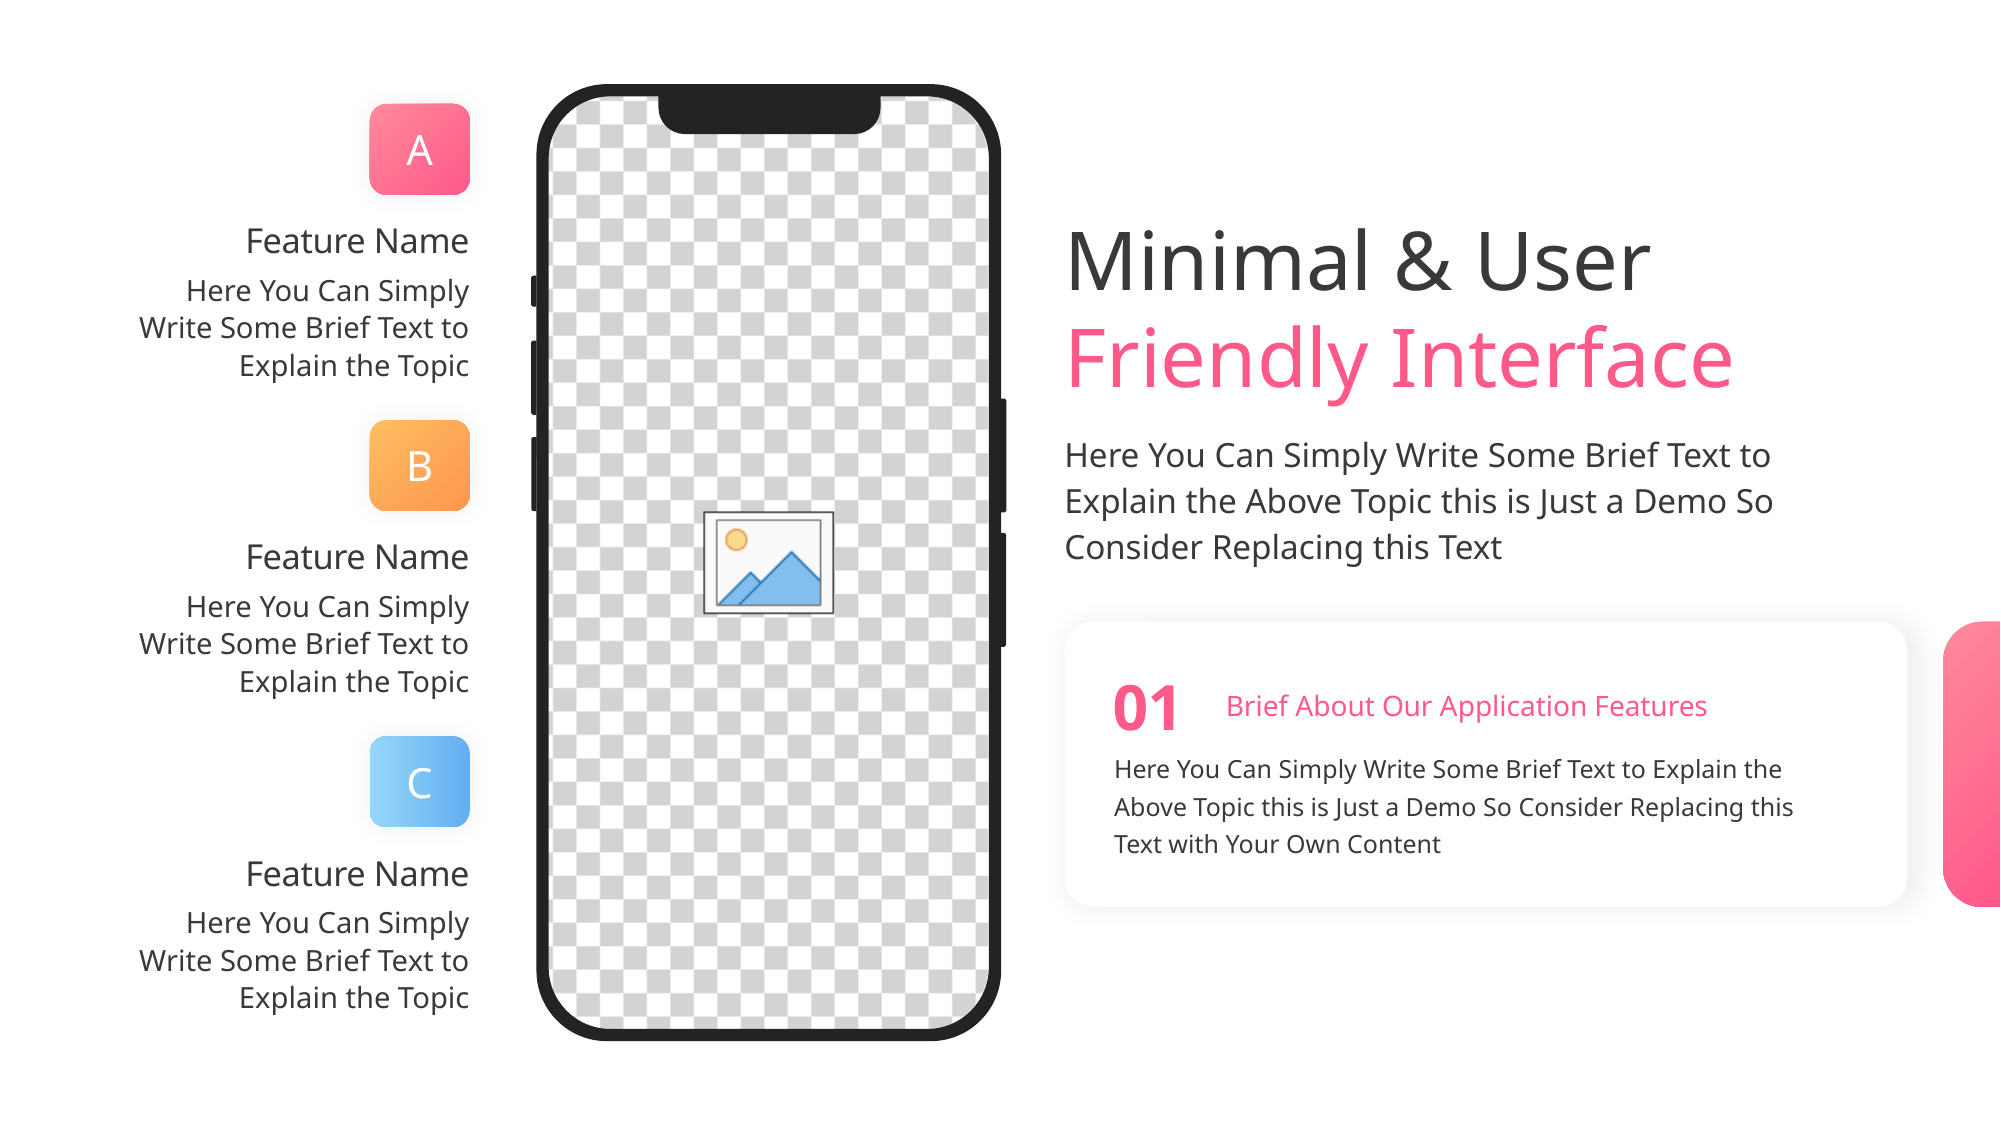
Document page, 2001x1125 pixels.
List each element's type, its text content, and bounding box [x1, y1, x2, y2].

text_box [531, 84, 1007, 1041]
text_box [1064, 621, 1908, 907]
text_box Here You Can Simply Write Some Brief Text to Explain the Topic [76, 578, 485, 706]
text_box B [391, 432, 449, 498]
text_box Feature Name [76, 211, 485, 262]
text_box A [391, 116, 448, 182]
text_box [369, 103, 470, 195]
text_box [369, 736, 470, 828]
text_box [369, 420, 470, 511]
text_box [1943, 621, 2000, 907]
text_box Minimal & User Friendly Interface [1049, 201, 1876, 412]
text_box Here You Can Simply Write Some Brief Text to Explain the Above Topic this is Just a Demo So Consider Replacing this Text [1049, 420, 1876, 574]
text_box Feature Name [76, 844, 485, 894]
text_box Feature Name [76, 528, 485, 578]
text_box Here You Can Simply Write Some Brief Text to Explain the Topic [76, 894, 485, 1022]
text_box Here You Can Simply Write Some Brief Text to Explain the Topic [76, 262, 485, 390]
text_box C [391, 749, 448, 814]
